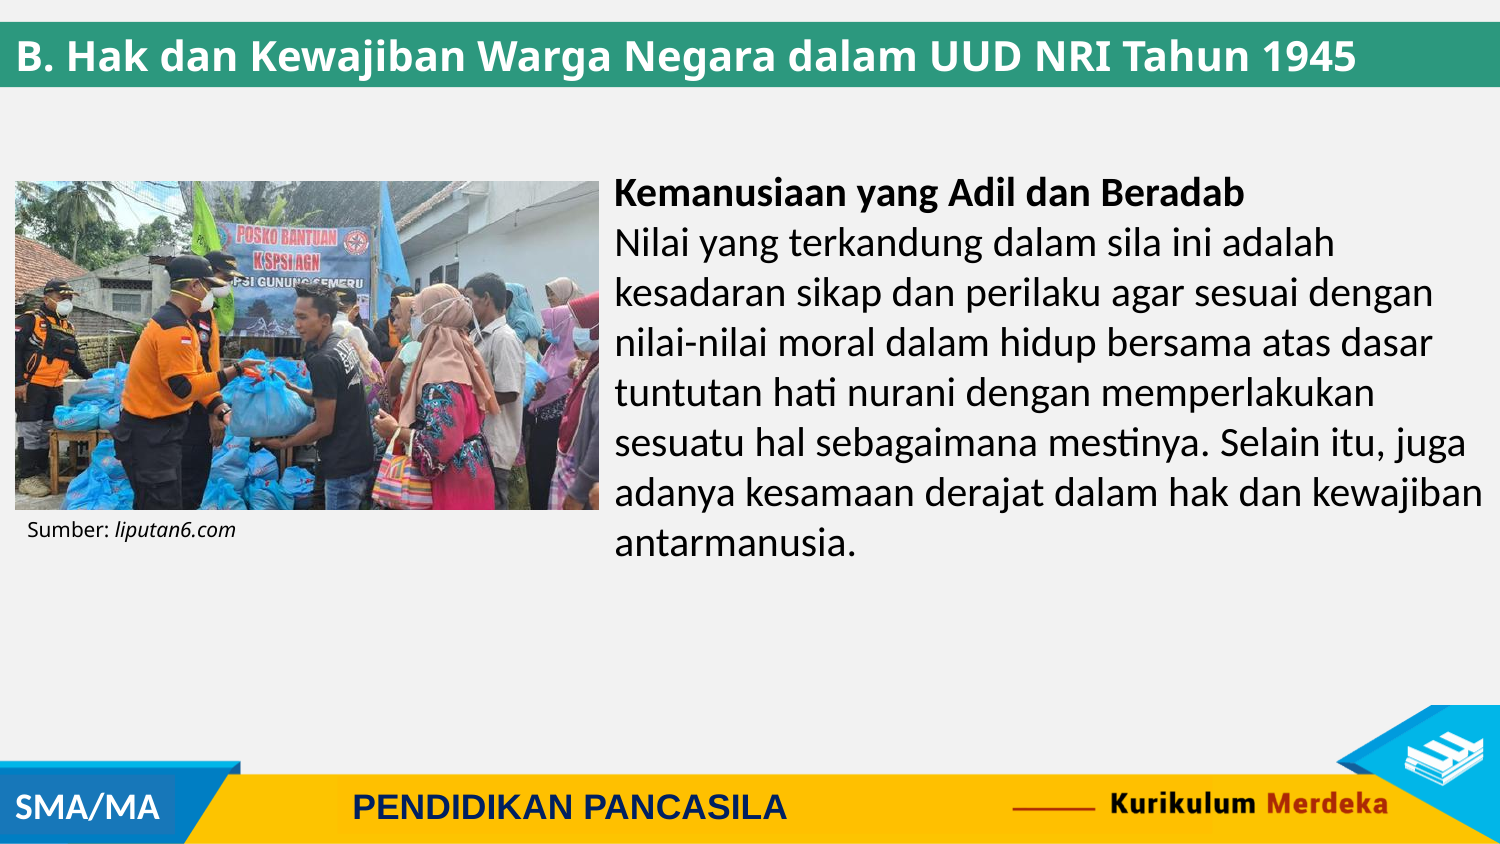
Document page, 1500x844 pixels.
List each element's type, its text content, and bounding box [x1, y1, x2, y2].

picture [14, 180, 599, 510]
text_box Kemanusiaan yang Adil dan Beradab Nilai yang terkandung dalam sila ini adalah kesadaran sikap dan perilaku agar sesuai dengan nilai-nilai moral dalam hidup bersama atas dasar tuntutan hati nurani dengan memperlakukan sesuatu hal sebagaimana mestinya. Selain itu, juga adanya kesamaan derajat dalam hak dan kewajiban antarmanusia. [599, 157, 1500, 573]
text_box Sumber: liputan6.com [12, 516, 373, 550]
text_box B. Hak dan Kewajiban Warga Negara dalam UUD NRI Tahun 1945 [0, 20, 1500, 89]
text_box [0, 705, 1500, 844]
